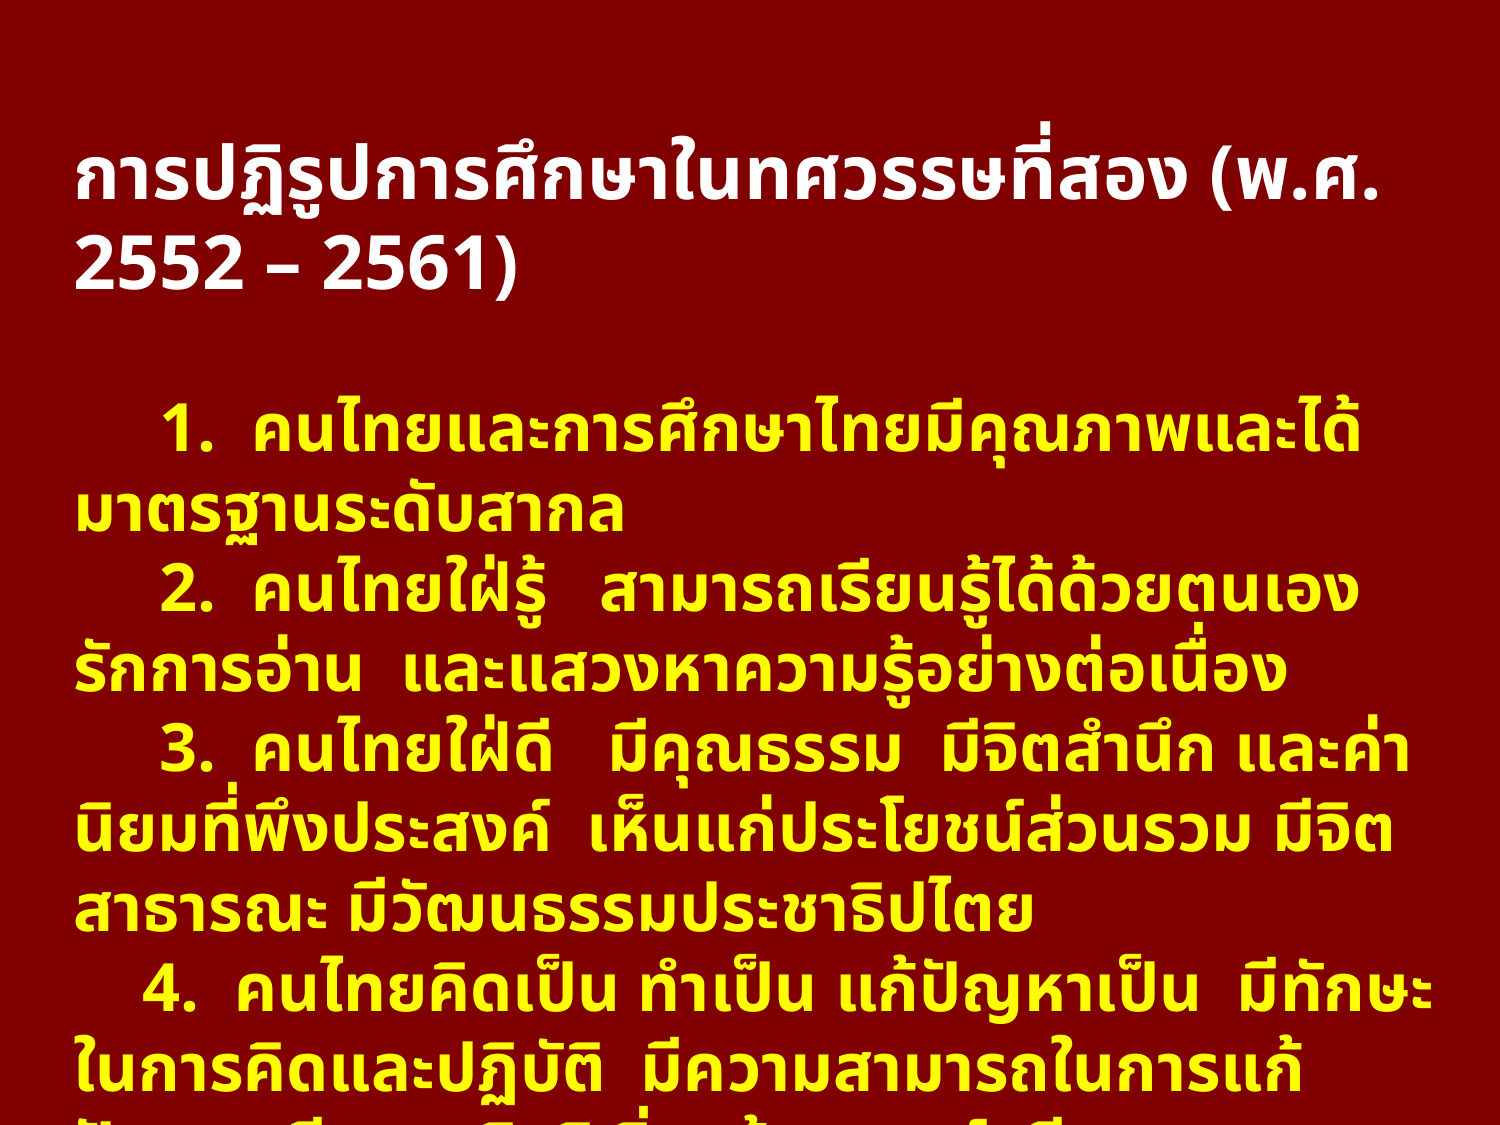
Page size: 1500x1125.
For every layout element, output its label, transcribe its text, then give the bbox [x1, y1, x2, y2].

text_box การปฏิรูปการศึกษาในทศวรรษที่สอง (พ.ศ. 2552 – 2561) 1. คนไทยและการศึกษาไทยมีคุณภาพและได้มาตรฐานระดับสากล 2. คนไทยใฝ่รู้ สามารถเรียนรู้ได้ด้วยตนเอง รักการอ่าน และแสวงหาความรู้อย่างต่อเนื่อง 3. คนไทยใฝ่ดี มีคุณธรรม มีจิตสำนึก และค่านิยมที่พึงประสงค์ เห็นแก่ประโยชน์ส่วนรวม มีจิตสาธารณะ มีวัฒนธรรมประชาธิปไตย 4. คนไทยคิดเป็น ทำเป็น แก้ปัญหาเป็น มีทักษะในการคิดและปฏิบัติ มีความสามารถในการแก้ปัญหา มีความคิดริเริ่มสร้างสรรค์ มีความสามารถในการสื่อสาร [58, 117, 1465, 1125]
